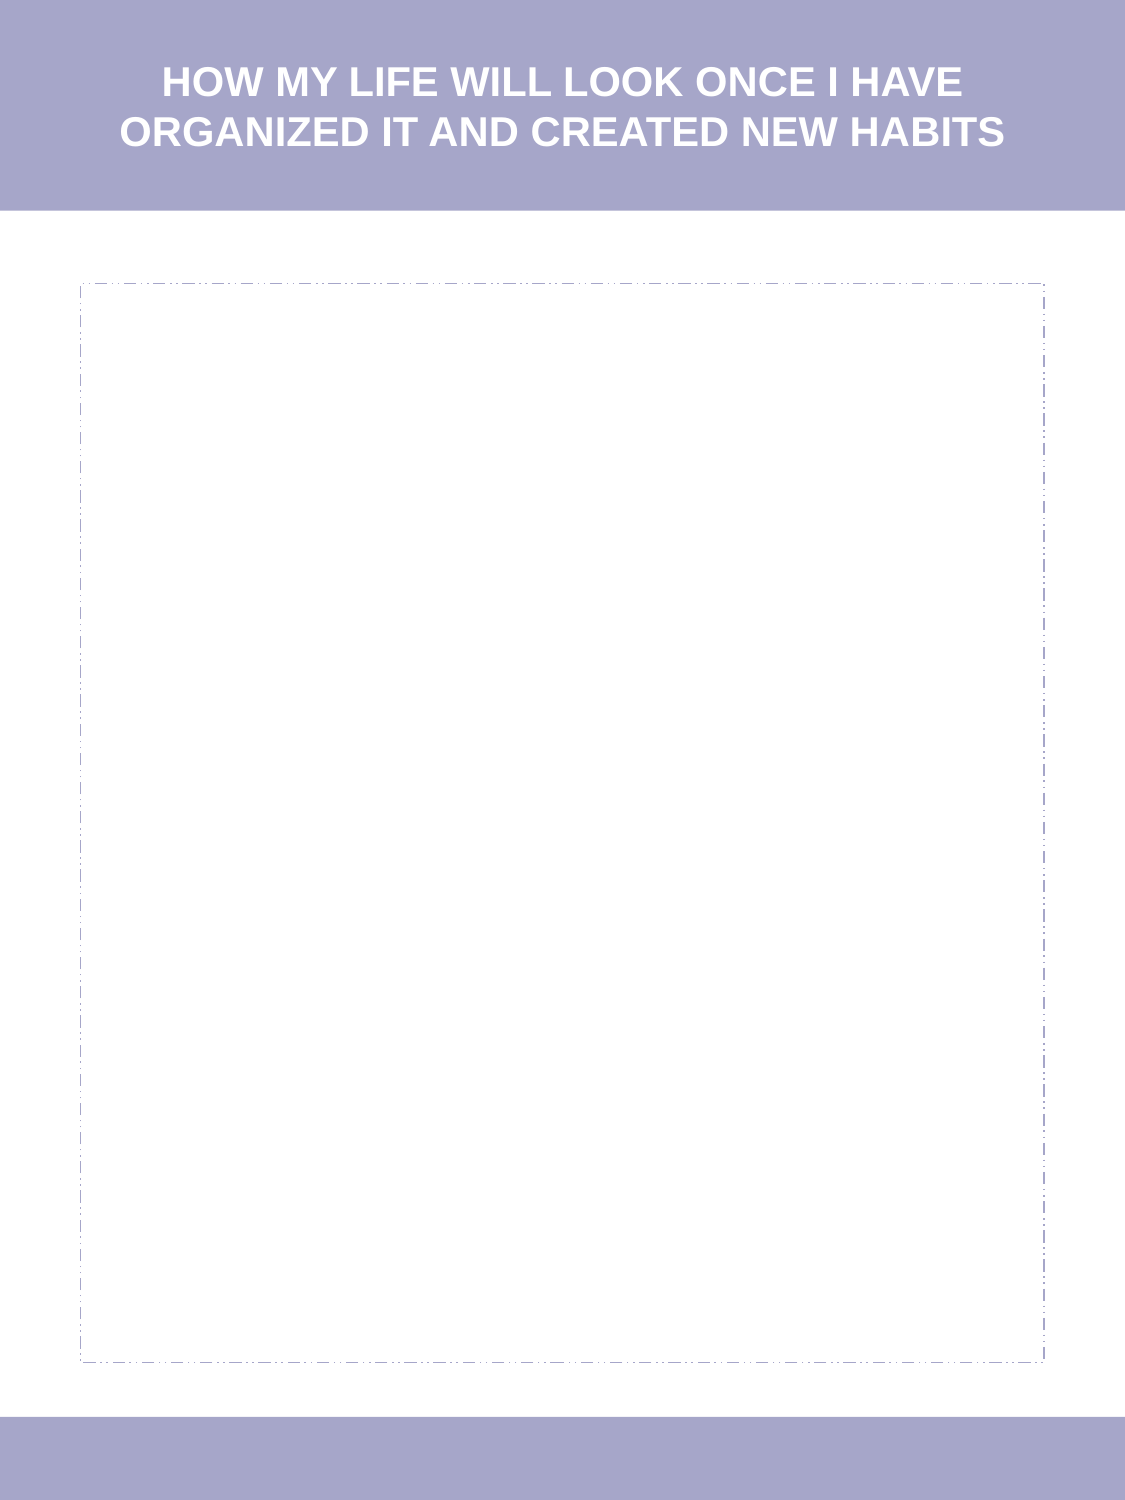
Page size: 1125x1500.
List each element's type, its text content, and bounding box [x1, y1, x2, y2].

text_box [79, 281, 1046, 1365]
text_box HOW MY LIFE WILL LOOK ONCE I HAVE ORGANIZED IT AND CREATED NEW HABITS [80, 47, 1045, 163]
text_box [0, 1415, 1125, 1500]
text_box [0, 0, 1125, 213]
